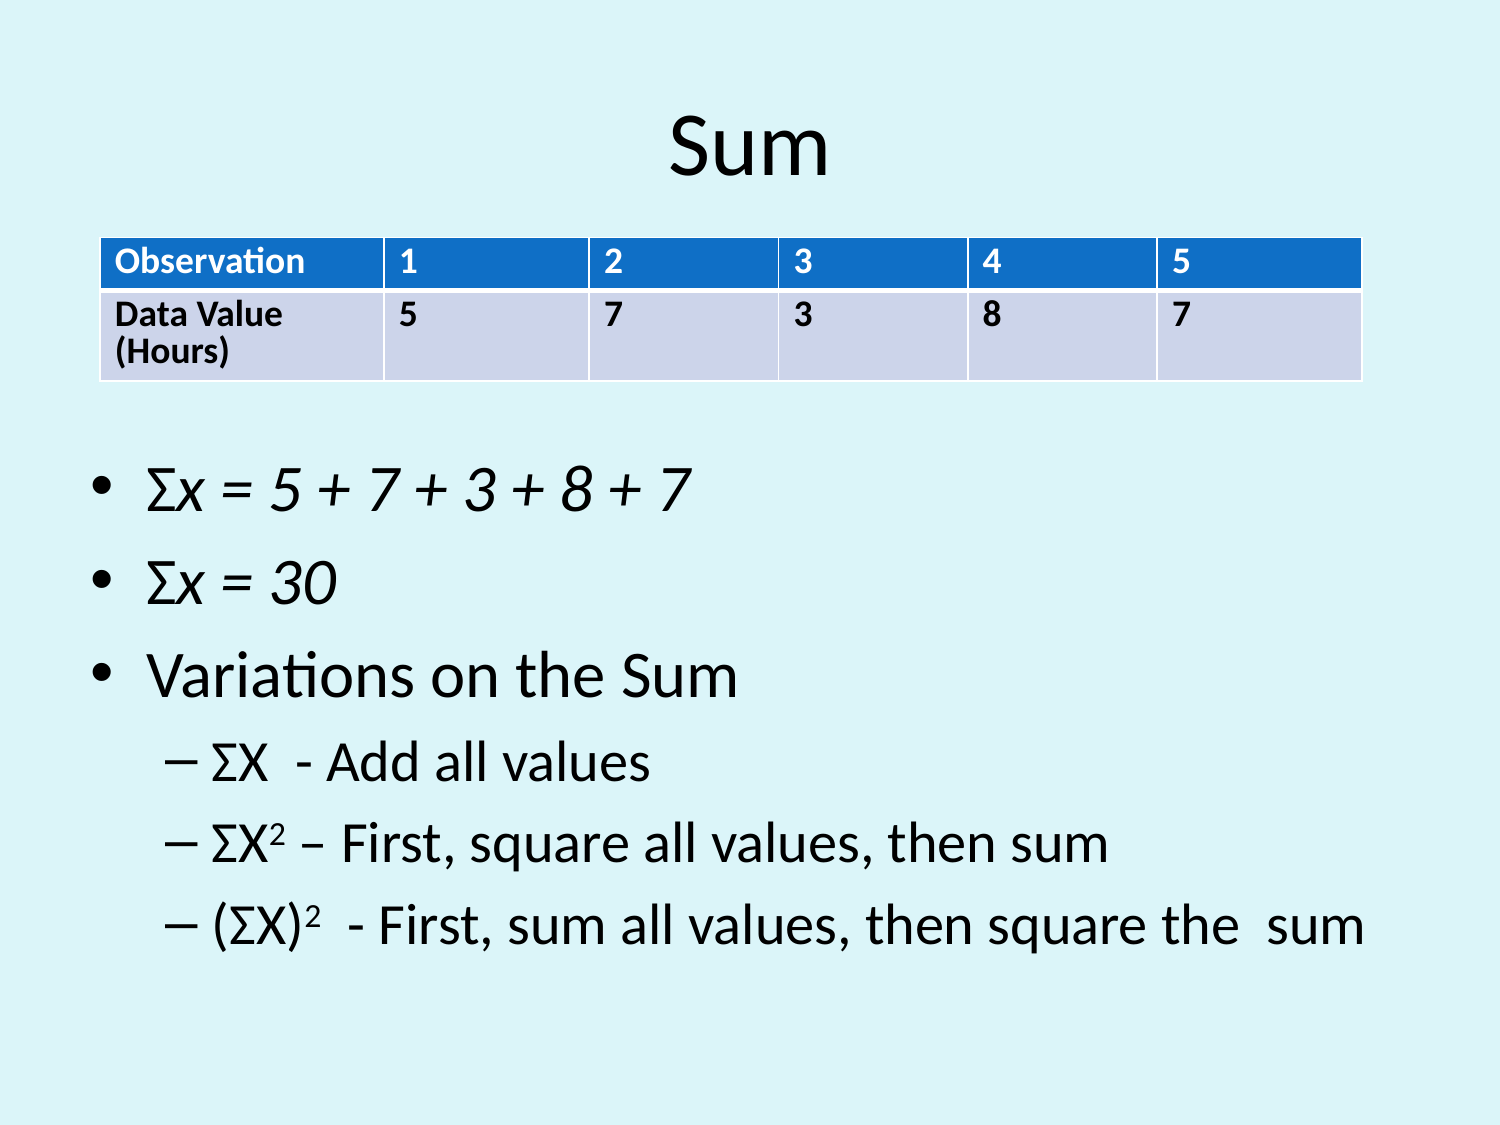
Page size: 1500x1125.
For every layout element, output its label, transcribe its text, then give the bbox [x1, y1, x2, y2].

table_header 4 [969, 238, 1156, 288]
table_cell 8 [969, 293, 1156, 380]
list Σx = 5 + 7 + 3 + 8 + 7 Σx = 30 Variations on the Sum ΣX - Add all values ΣX2 – First, square all values, then sum (ΣX)2 - First, sum all values, then square the sum [75, 249, 1425, 993]
table_header Observation [101, 238, 383, 288]
table_cell 7 [590, 293, 778, 380]
table_header 1 [385, 238, 588, 288]
table_header 2 [590, 238, 778, 288]
table_cell 5 [385, 293, 588, 380]
table_header 5 [1158, 238, 1361, 288]
table_cell 3 [779, 293, 967, 380]
table_header 3 [779, 238, 967, 288]
table_cell Data Value (Hours) [101, 293, 383, 380]
title Sum [75, 45, 1425, 233]
table_cell 7 [1158, 293, 1361, 380]
